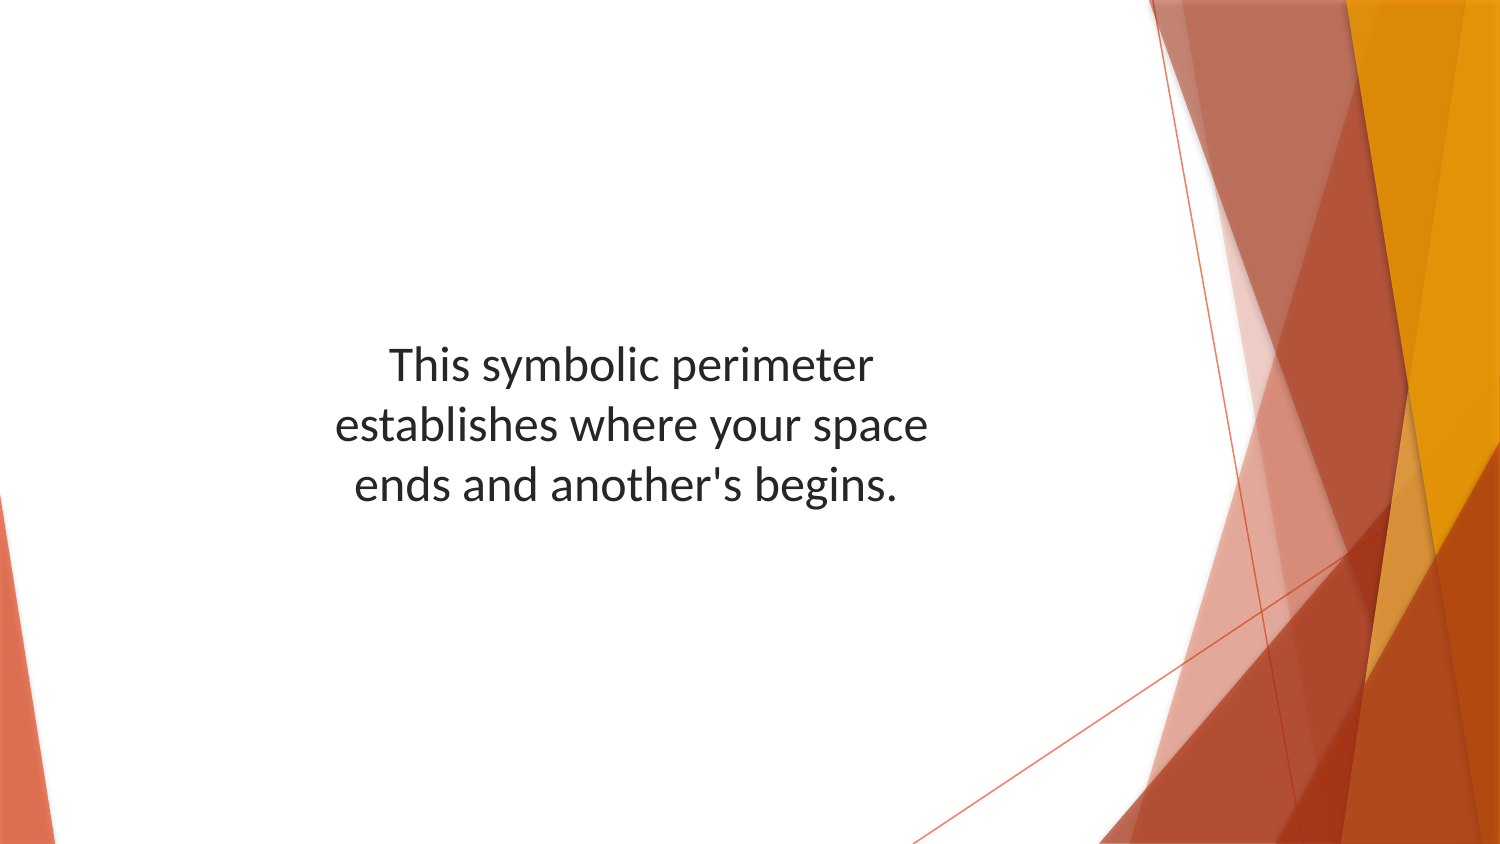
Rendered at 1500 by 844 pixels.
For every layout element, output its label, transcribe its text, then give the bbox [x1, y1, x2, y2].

list This symbolic perimeter establishes where your space ends and another's begins. [277, 197, 987, 647]
